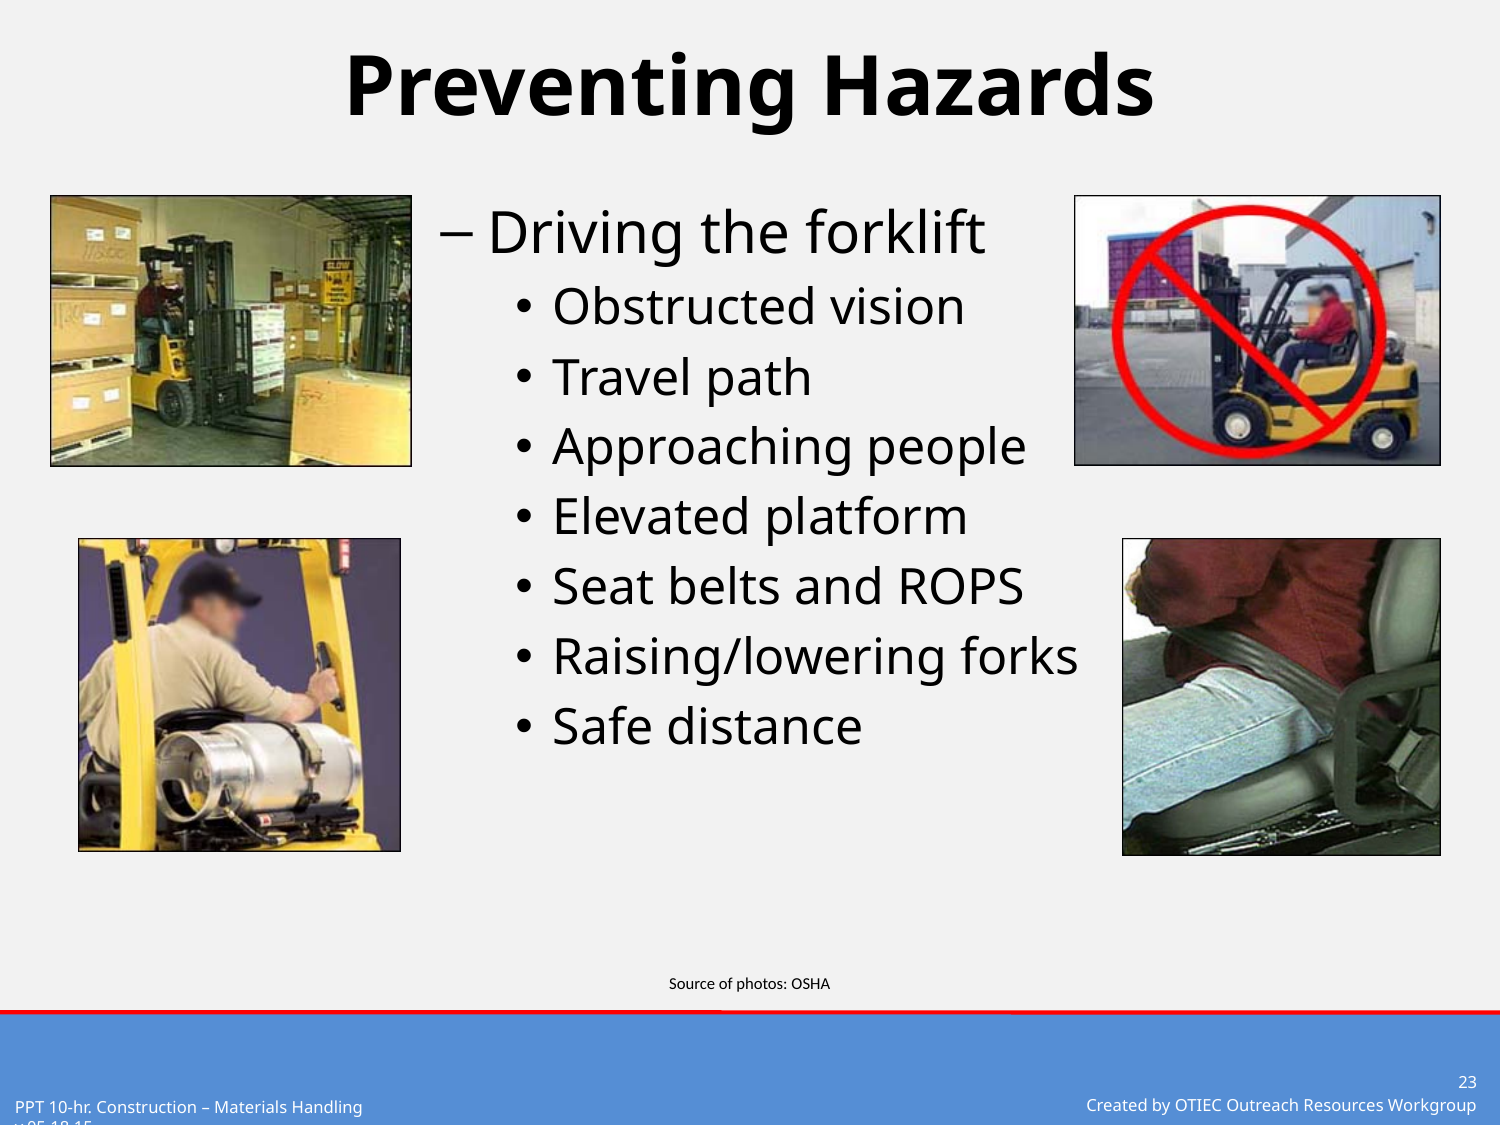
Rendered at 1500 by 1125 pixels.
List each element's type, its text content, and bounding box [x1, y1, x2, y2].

list Driving the forklift Obstructed vision Travel path Approaching people Elevated platform Seat belts and ROPS Raising/lowering forks Safe distance [350, 187, 1150, 890]
text_box Source of photos: OSHA [606, 965, 894, 1001]
picture [1122, 538, 1441, 857]
picture [78, 538, 402, 852]
picture [1074, 195, 1441, 467]
picture [49, 194, 412, 467]
title Preventing Hazards [75, 24, 1425, 194]
